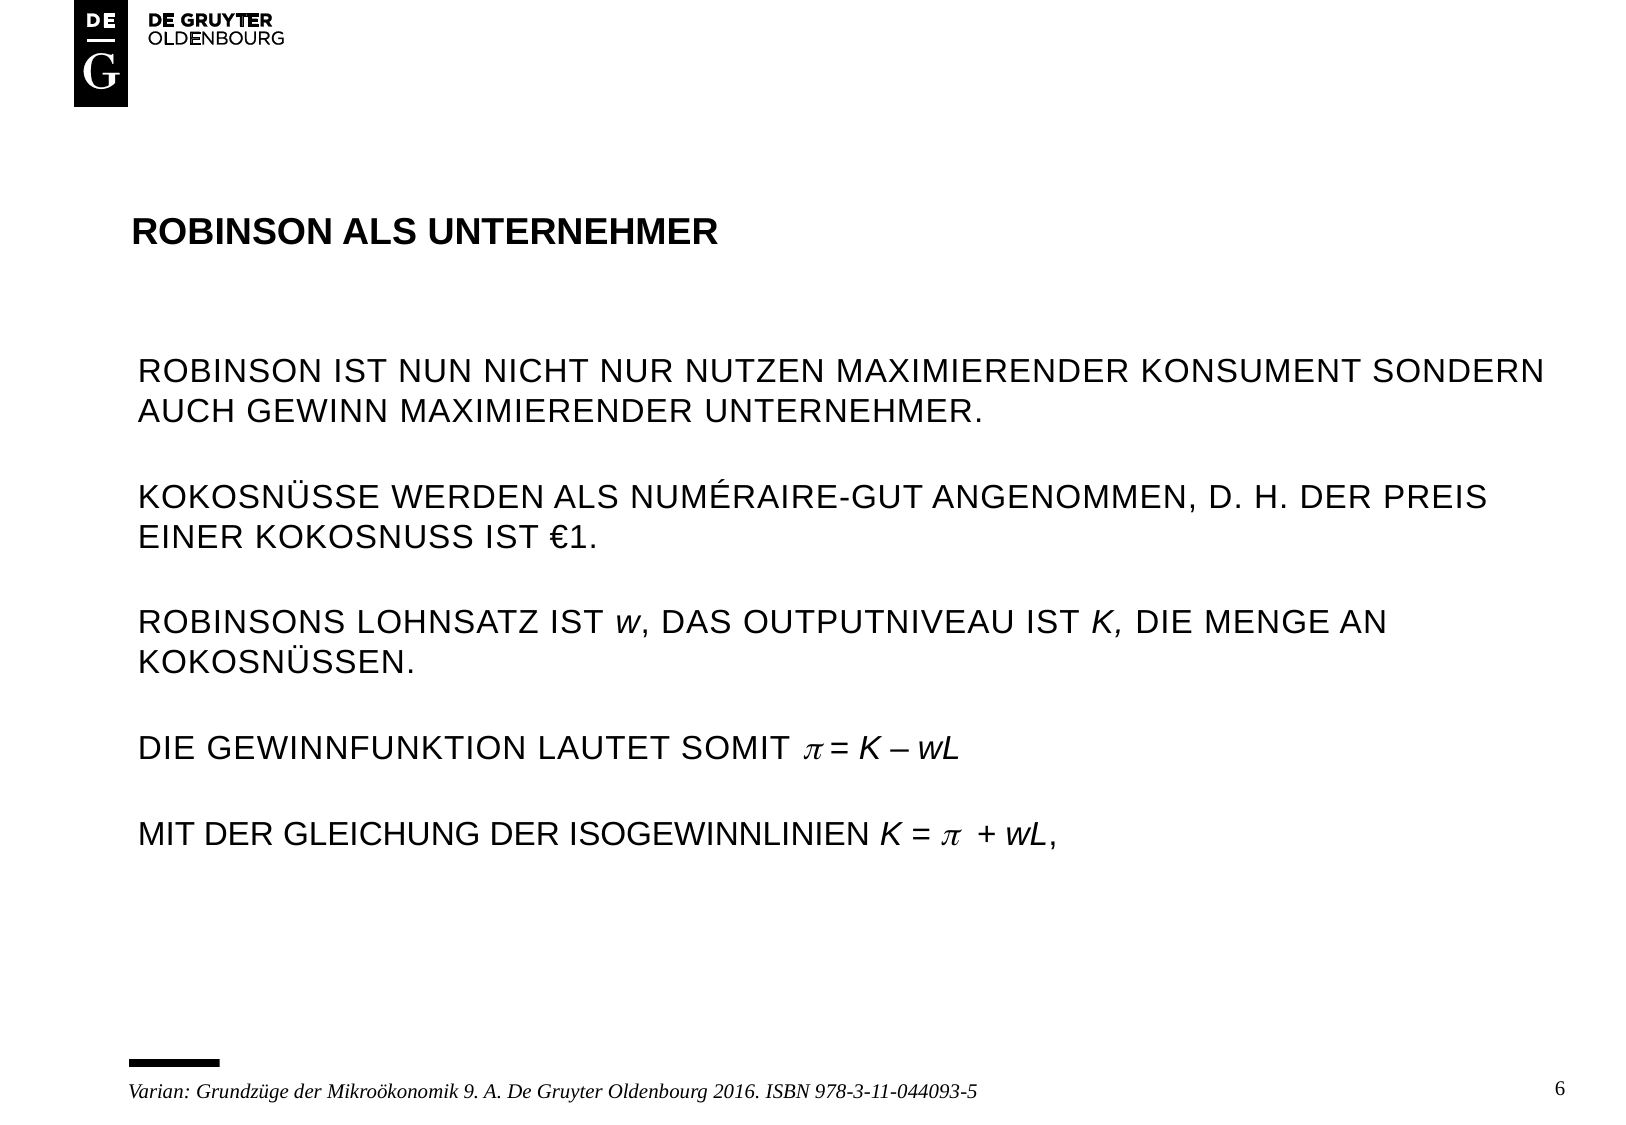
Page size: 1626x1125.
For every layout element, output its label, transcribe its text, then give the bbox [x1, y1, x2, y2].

title ROBINSON ALS UNTERNEHMER [131, 207, 1558, 260]
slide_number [128, 1077, 1539, 1108]
slide_number 6 [1554, 1074, 1614, 1104]
list ROBINSON IST NUN NICHT NUR NUTZEN MAXIMIERENDER KONSUMENT SONDERN AUCH GEWINN MAXIMIERENDER UNTERNEHMER. KOKOSNÜSSE WERDEN ALS NUMÉRAIRE-GUT ANGENOMMEN, D. h. der preis einer kokosnuss ist €1. Robinsons lohnsatz ist w, das outputniveau ist K, die menge an kokosnüssen. Die gewinnfunktion lautet somit  = K – wL MIT DER GLEICHUNG DER ISOGEWINNLINIEN K =  + wL, [137, 349, 1565, 920]
